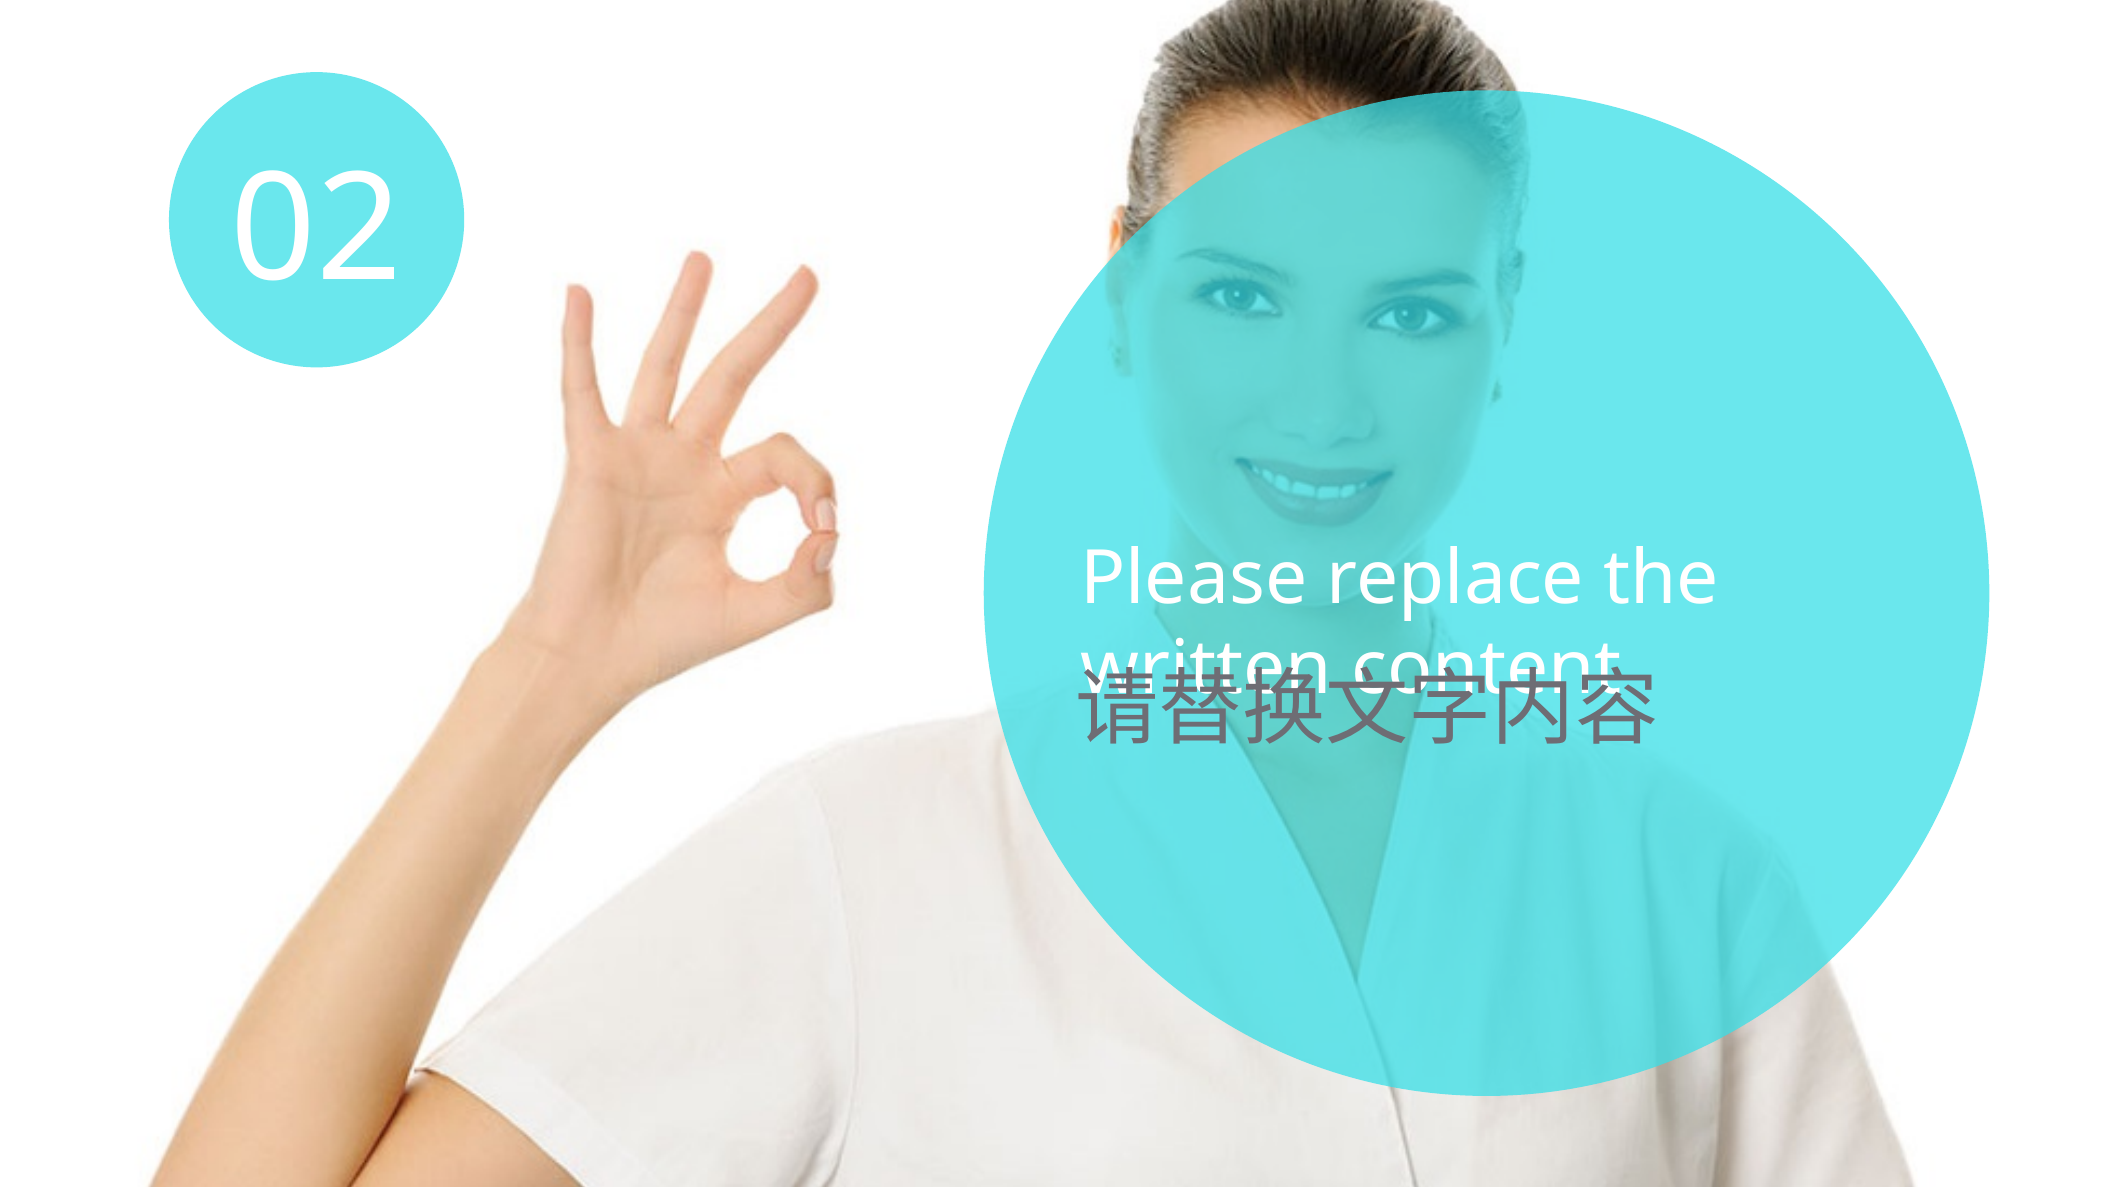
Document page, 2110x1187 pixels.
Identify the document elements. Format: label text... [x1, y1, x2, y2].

text_box 02 [167, 71, 466, 369]
text_box 请替换文字内容 [1033, 627, 1673, 762]
text_box [982, 89, 1991, 1097]
text_box Please replace the written content [1065, 521, 1973, 716]
text_box [0, 0, 2110, 1187]
